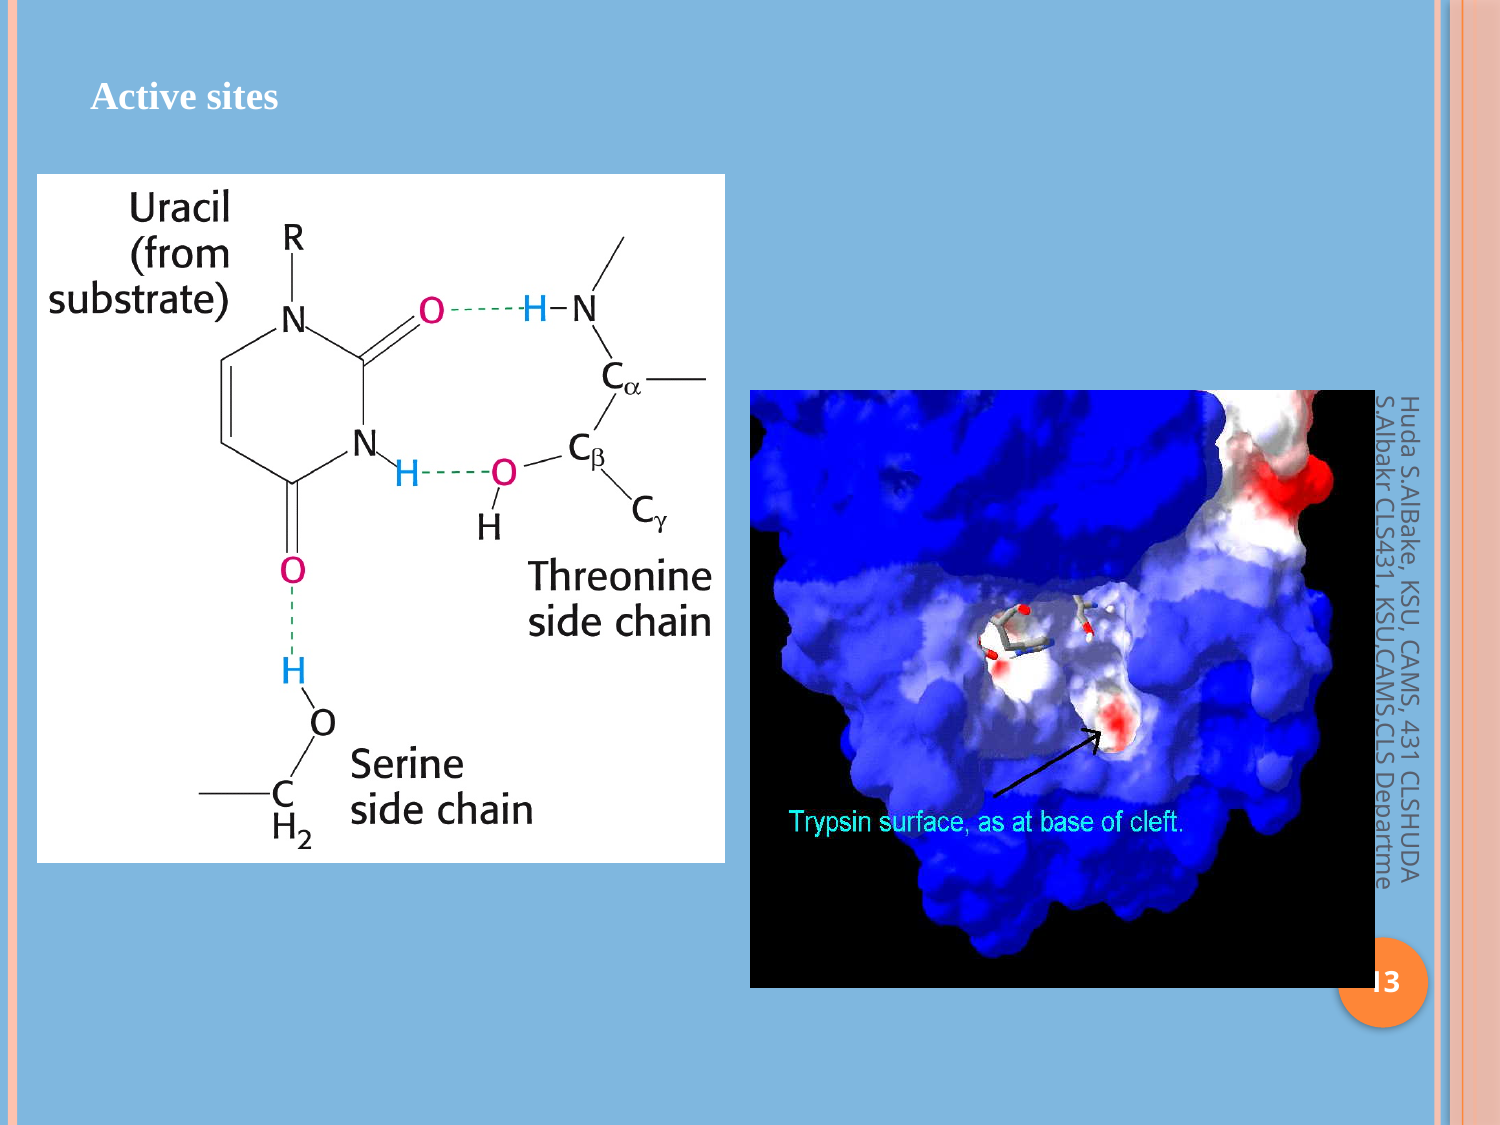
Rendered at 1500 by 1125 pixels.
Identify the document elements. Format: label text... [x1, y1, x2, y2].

footer Huda S.AlBake, KSU, CAMS, 431 CLSHUDA S.Albakr CLS431, KSU,CAMS,CLS Department [1379, 380, 1440, 906]
picture [749, 390, 1376, 988]
picture [36, 174, 726, 863]
slide_number 13 [1333, 940, 1434, 1026]
title Active sites [75, 62, 1300, 125]
